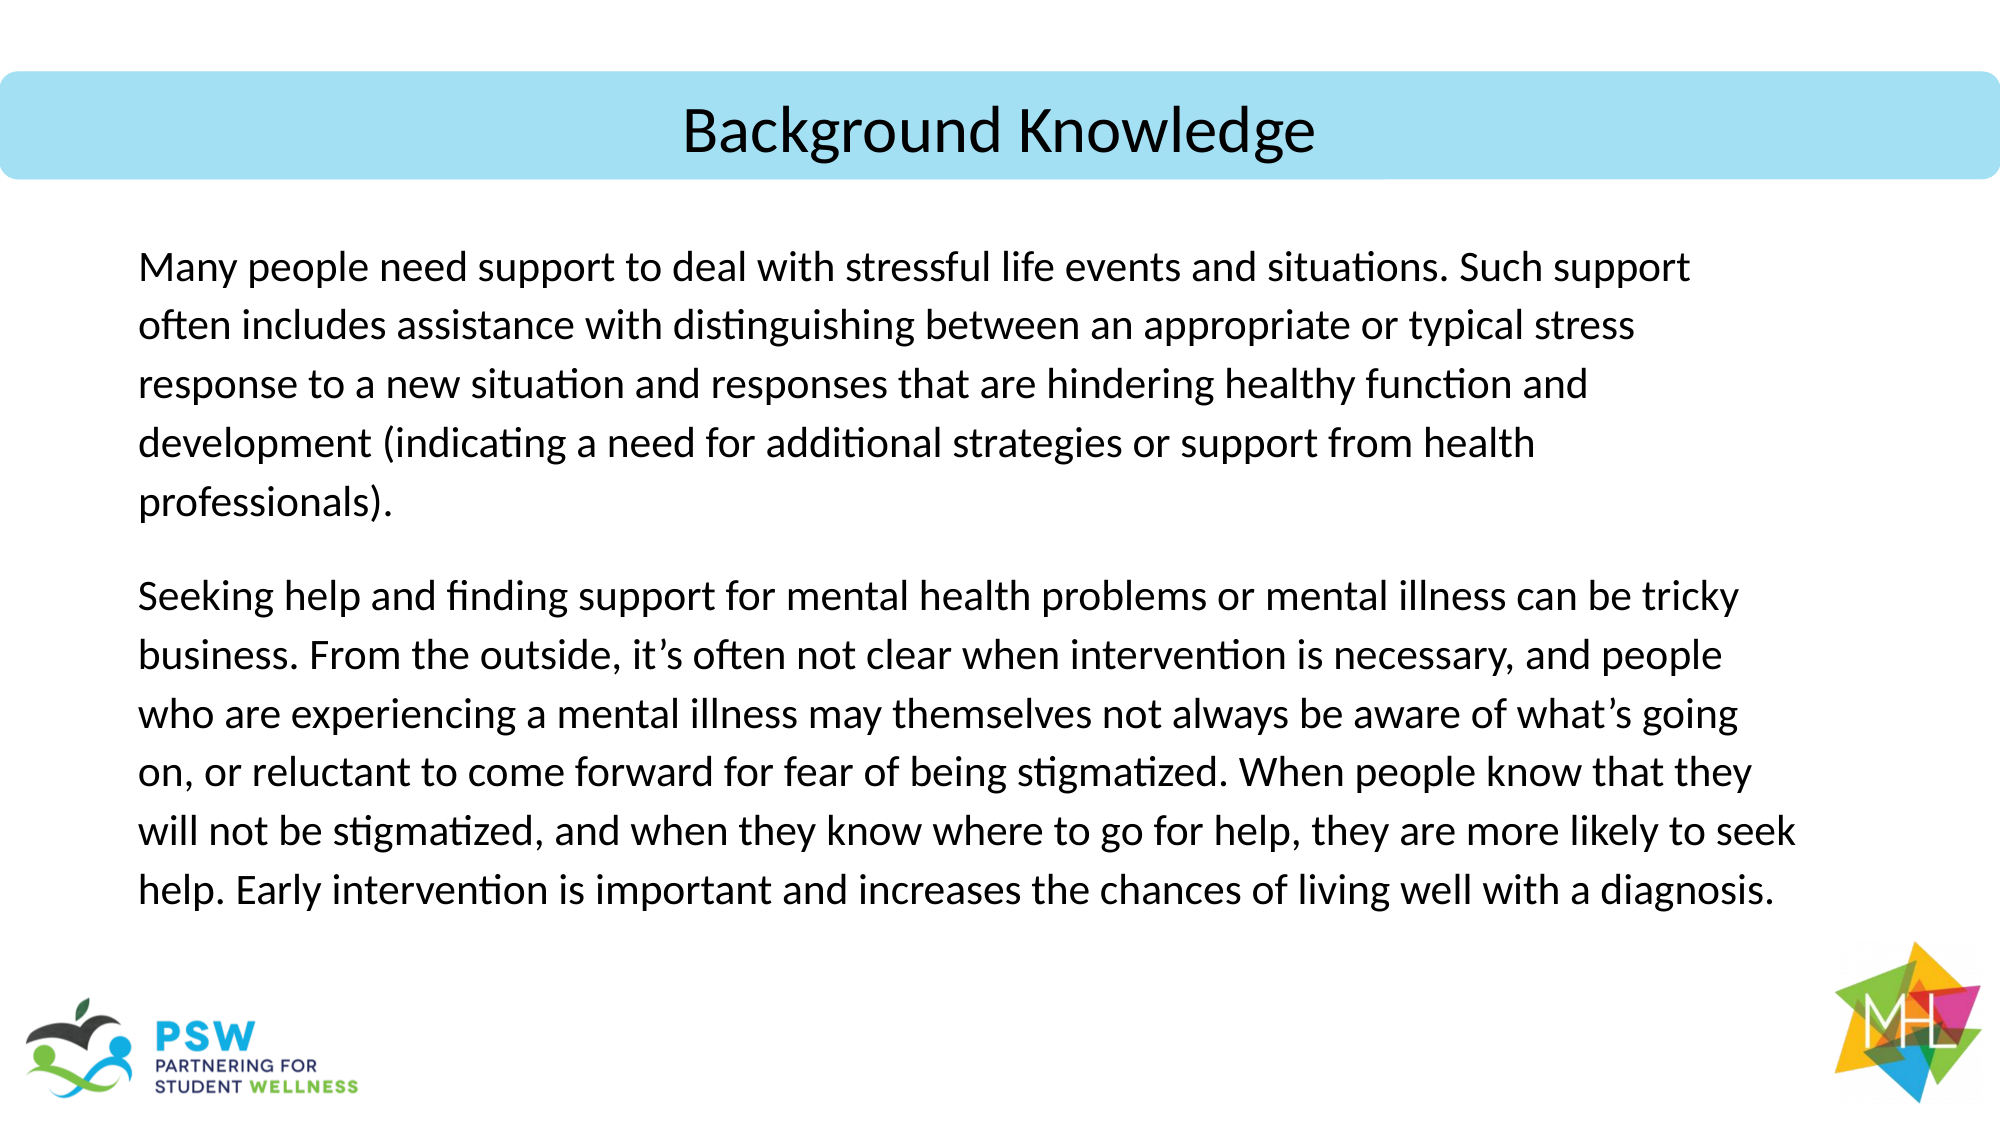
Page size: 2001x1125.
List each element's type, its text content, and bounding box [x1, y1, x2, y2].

text_box Background Knowledge [0, 72, 2000, 179]
picture [0, 0, 2001, 1125]
text_box Many people need support to deal with stressful life events and situations. Such support often includes assistance with distinguishing between an appropriate or typical stress response to a new situation and responses that are hindering healthy function and development (indicating a need for additional strategies or support from health professionals). Seeking help and finding support for mental health problems or mental illness can be tricky business. From the outside, it’s often not clear when intervention is necessary, and people who are experiencing a mental illness may themselves not always be aware of what’s going on, or reluctant to come forward for fear of being stigmatized. When people know that they will not be stigmatized, and when they know where to go for help, they are more likely to seek help. Early intervention is important and increases the chances of living well with a diagnosis. [122, 223, 1848, 977]
